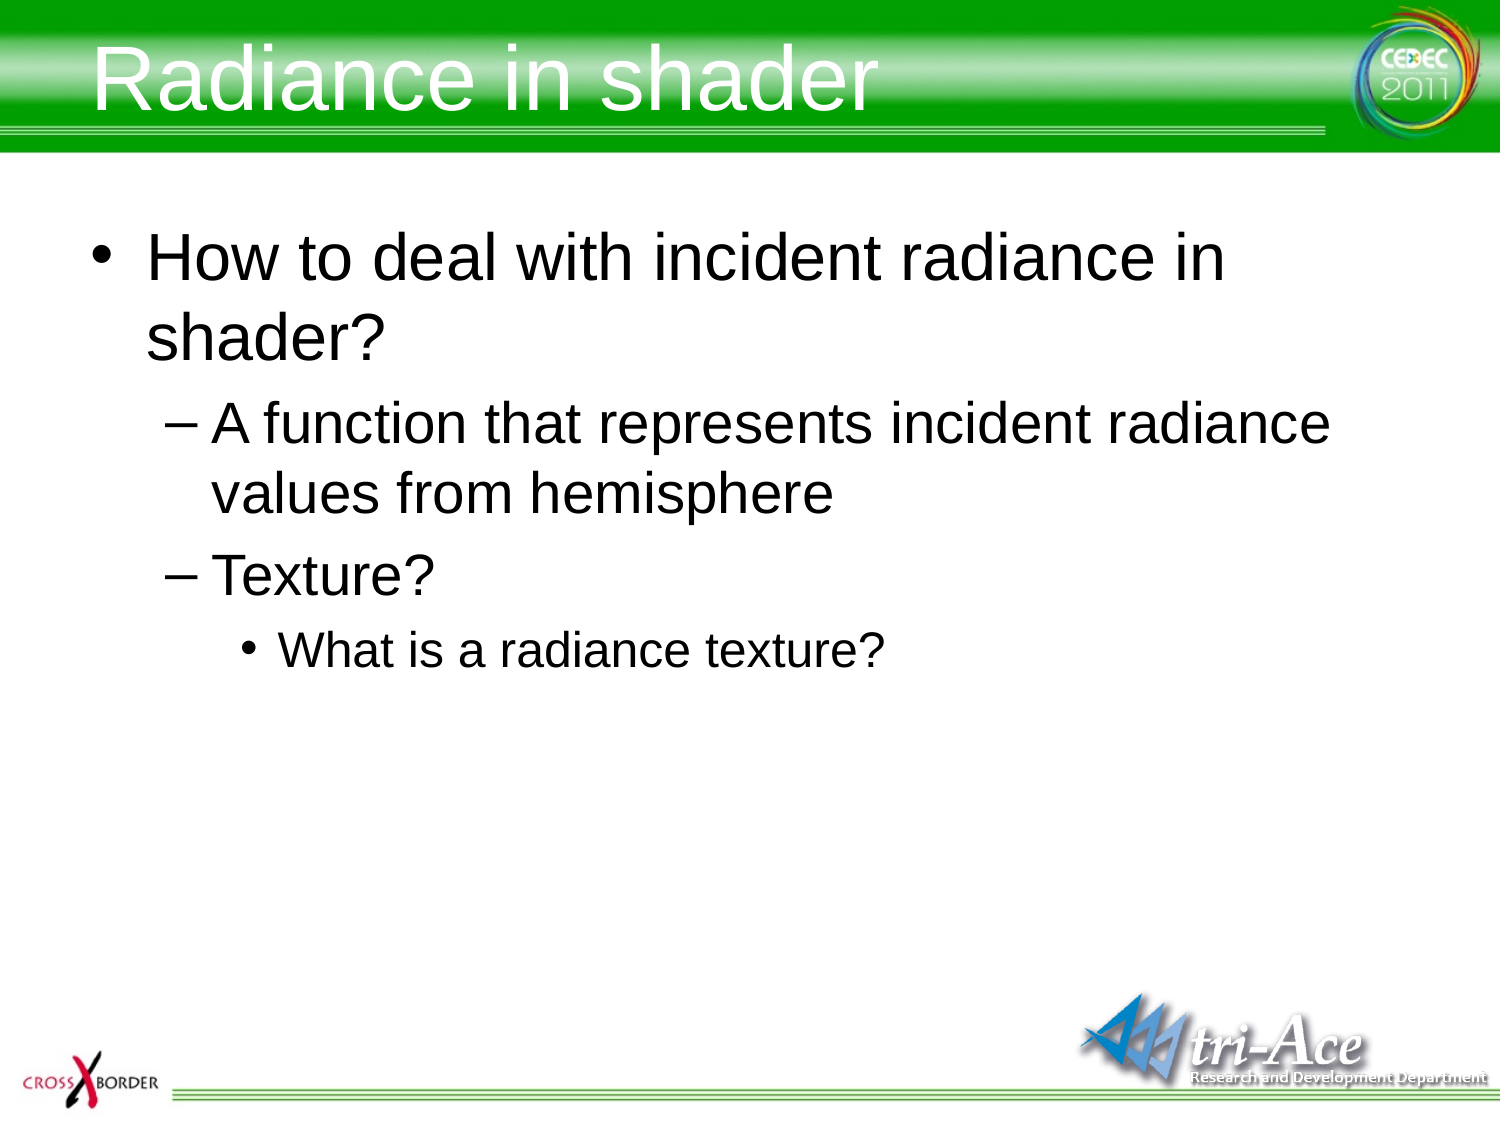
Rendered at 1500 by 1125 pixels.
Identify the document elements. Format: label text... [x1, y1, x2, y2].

picture [0, 0, 1500, 155]
list How to deal with incident radiance in shader? A function that represents incident radiance values from hemisphere Texture? What is a radiance texture? [74, 206, 1426, 993]
title Radiance in shader [74, 7, 1426, 140]
picture [0, 987, 1500, 1125]
